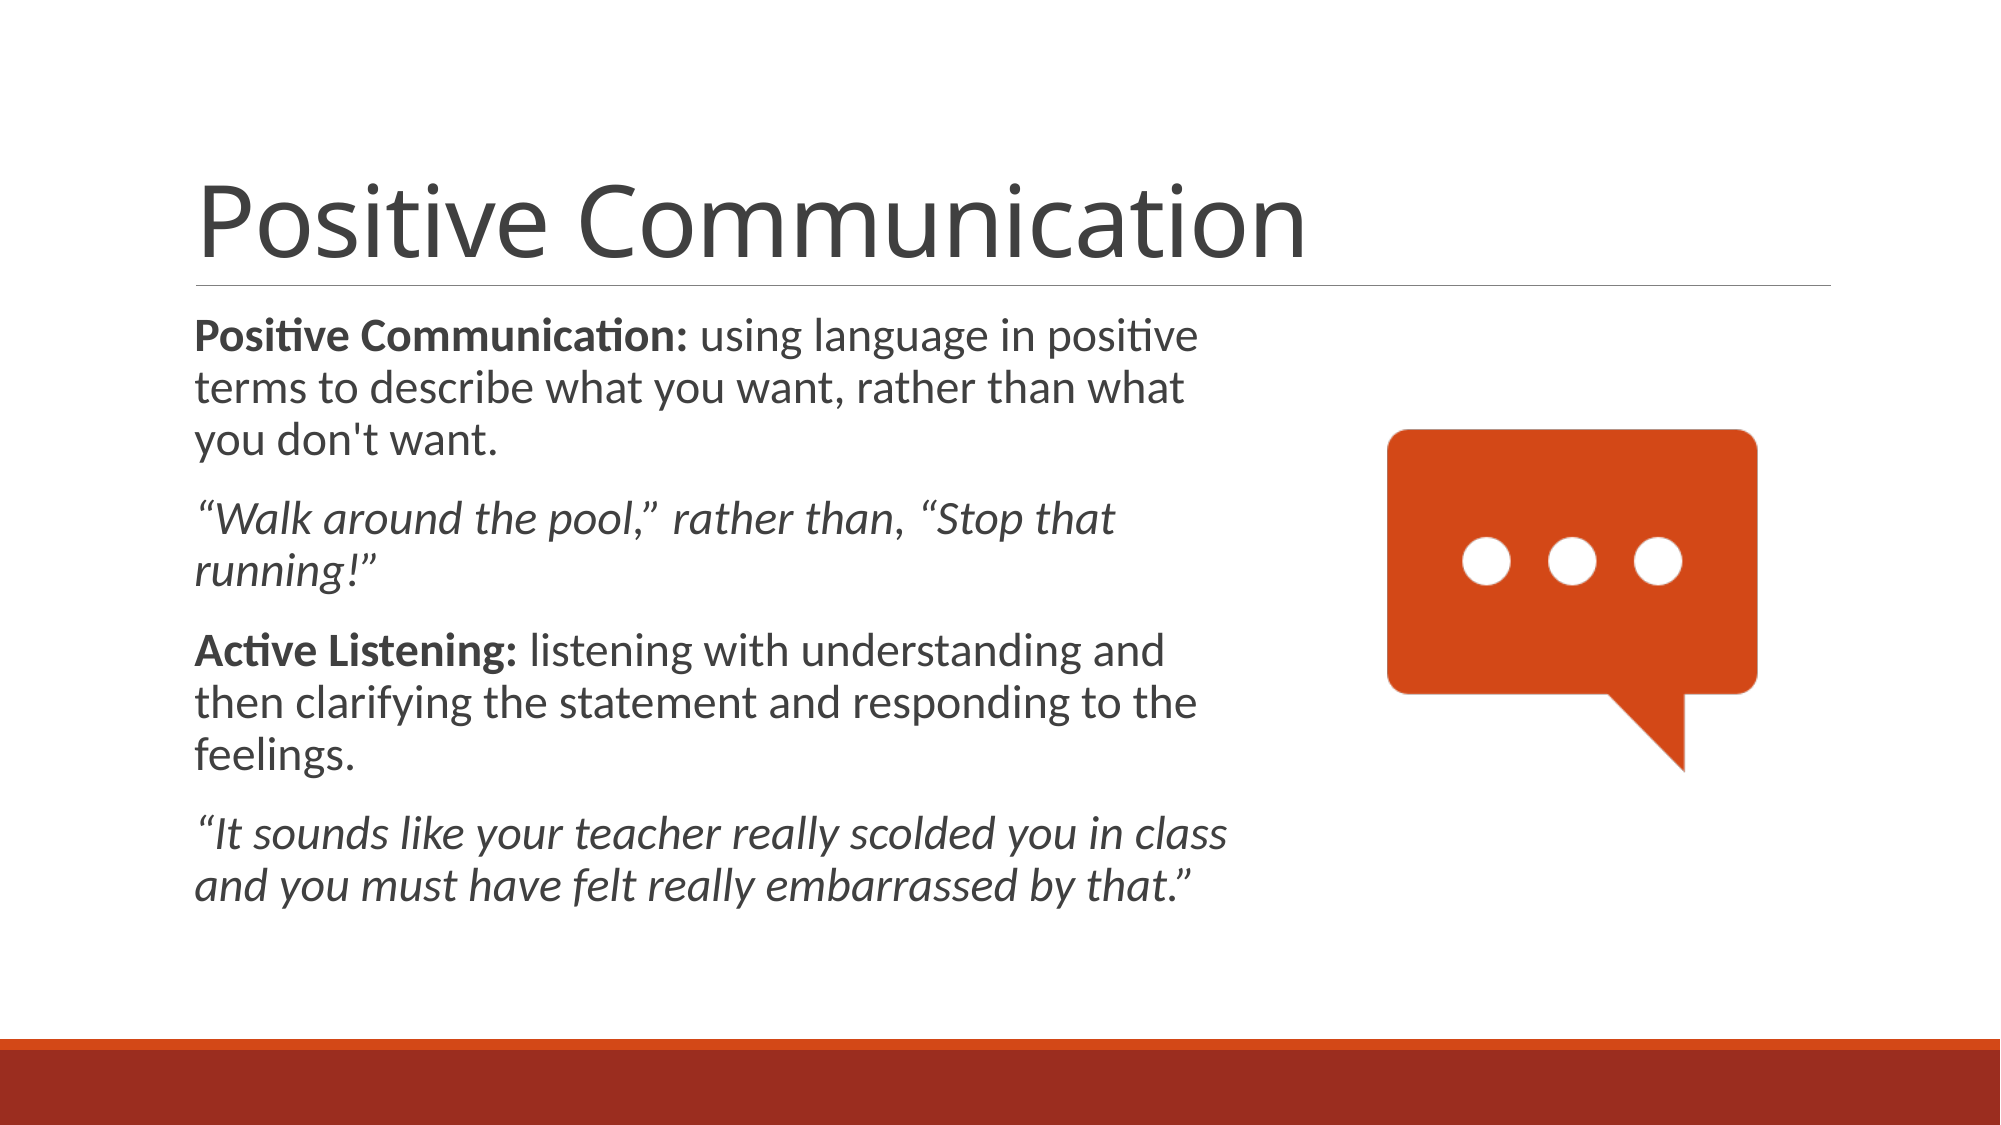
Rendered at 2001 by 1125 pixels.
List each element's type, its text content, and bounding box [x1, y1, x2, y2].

title Positive Communication [180, 47, 1830, 285]
picture [1315, 341, 1831, 857]
list Positive Communication: using language in positive terms to describe what you want, rather than what you don't want. “Walk around the pool,” rather than, “Stop that running!” Active Listening: listening with understanding and then clarifying the statement and responding to the feelings. “It sounds like your teacher really scolded you in class and you must have felt really embarrassed by that.” [180, 302, 1239, 963]
